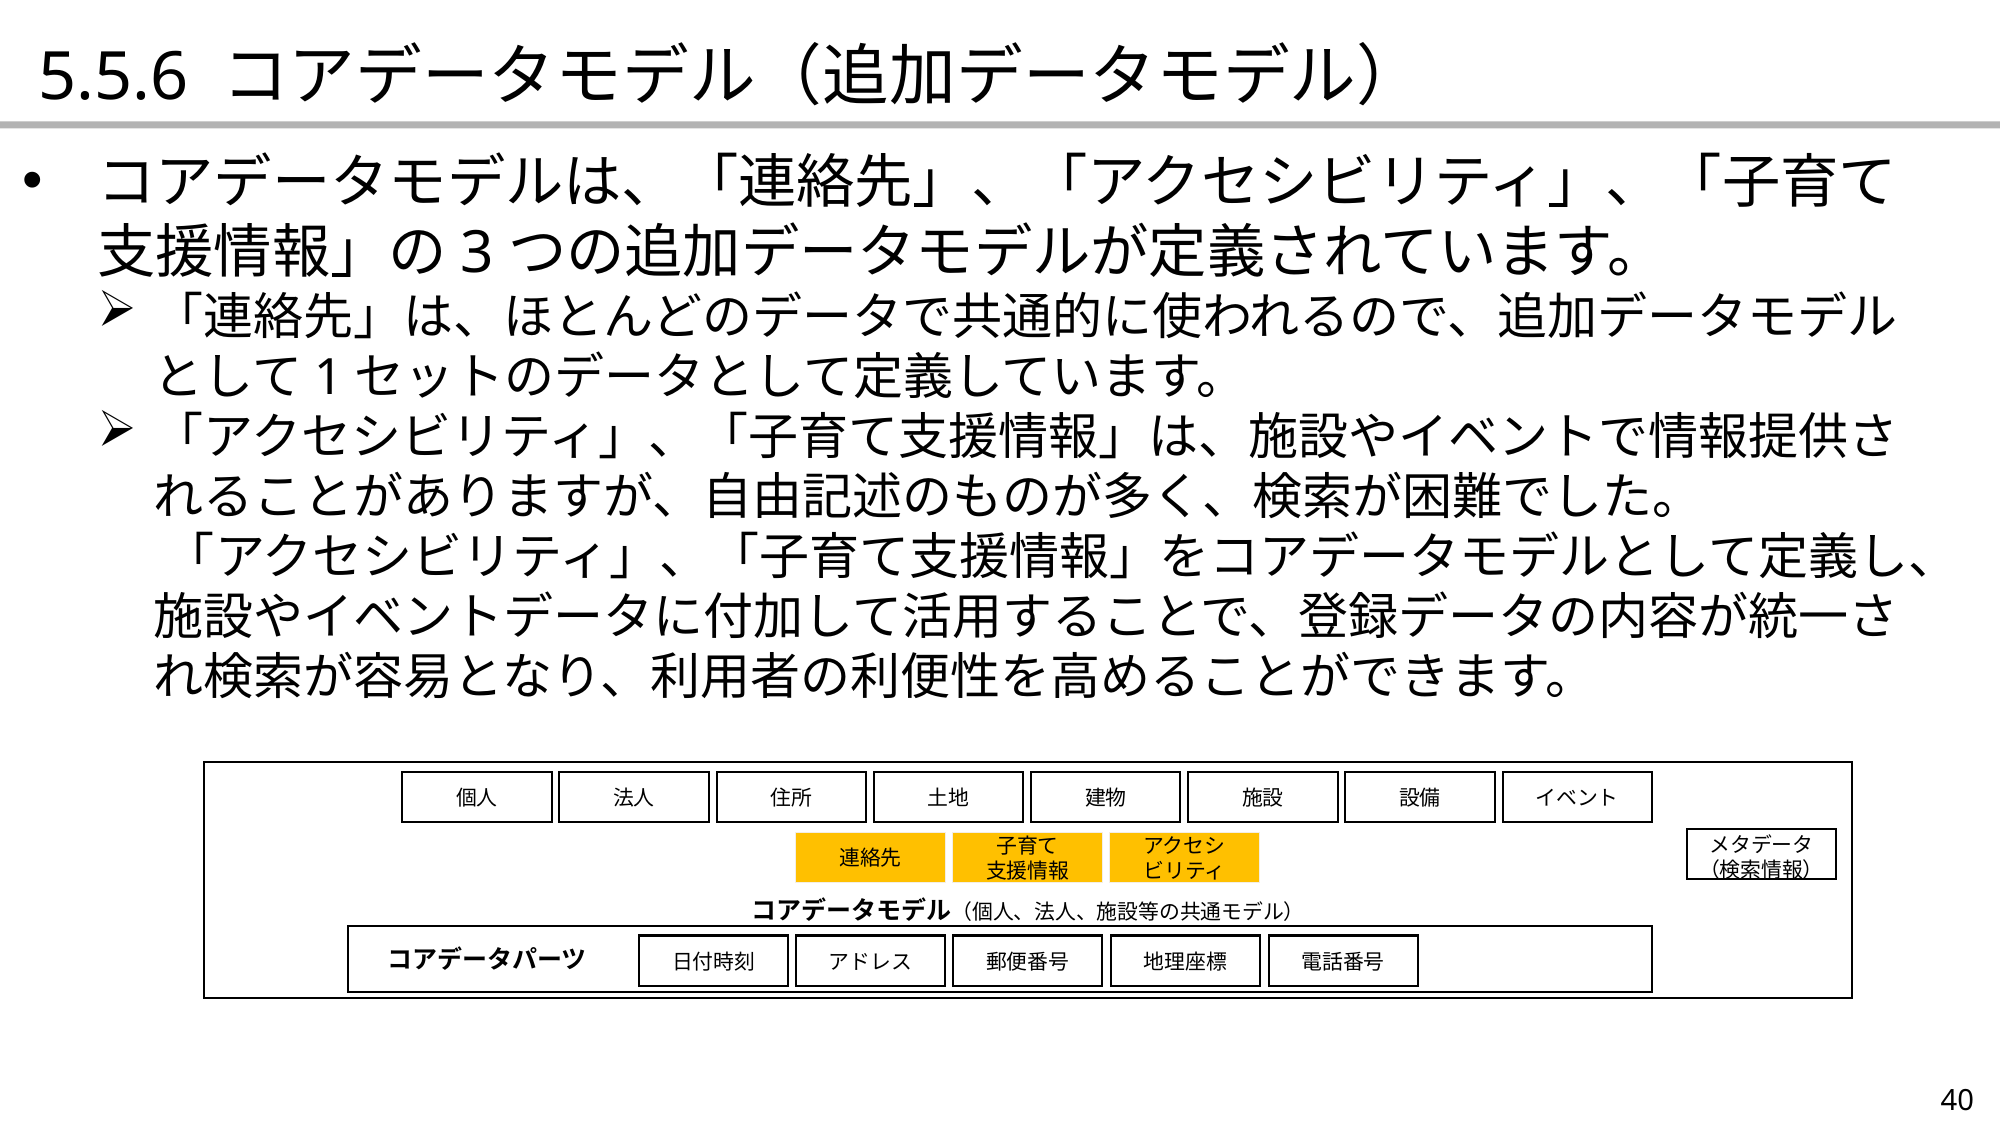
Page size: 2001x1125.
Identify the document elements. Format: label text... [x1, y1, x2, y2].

text_box 法人 [558, 771, 710, 823]
text_box 建物 [1030, 771, 1181, 823]
text_box 電話番号 [1268, 934, 1419, 987]
text_box 住所 [716, 771, 867, 823]
text_box 連絡先 [795, 832, 946, 883]
text_box 土地 [873, 771, 1024, 823]
text_box コアデータモデル（個人、法人、施設等の共通モデル） [203, 761, 1853, 999]
text_box イベント [1502, 771, 1653, 823]
text_box 施設 [1187, 771, 1339, 823]
text_box メタデータ （検索情報） [1686, 828, 1837, 880]
text_box アドレス [795, 934, 946, 987]
text_box 設備 [1344, 771, 1496, 823]
text_box 個人 [401, 771, 553, 823]
text_box コアデータパーツ [347, 925, 1653, 993]
text_box 子育て 支援情報 [952, 832, 1103, 883]
text_box 郵便番号 [952, 934, 1103, 987]
text_box 地理座標 [1110, 934, 1261, 987]
text_box アクセシ ビリティ [1109, 832, 1260, 883]
text_box 5.5.6 コアデータモデル（追加データモデル） [23, 34, 1910, 121]
slide_number 40 [1881, 1073, 1989, 1124]
text_box 日付時刻 [638, 934, 789, 987]
text_box コアデータモデルは、「連絡先」、「アクセシビリティ」、「子育て支援情報」の3つの追加データモデルが定義されています。 「連絡先」は、ほとんどのデータで共通的に使われるので、追加データモデルとして1セットのデータとして定義しています。 「アクセシビリティ」、「子育て支援情報」は、施設やイベントで情報提供されることがありますが、自由記述のものが多く、検索が困難でした。 「アクセシビリティ」、「子育て支援情報」をコアデータモデルとして定義し、施設やイベントデータに付加して活用することで、登録データの内容が統一され検索が容易となり、利用者の利便性を高めることができます。 [7, 137, 1957, 712]
